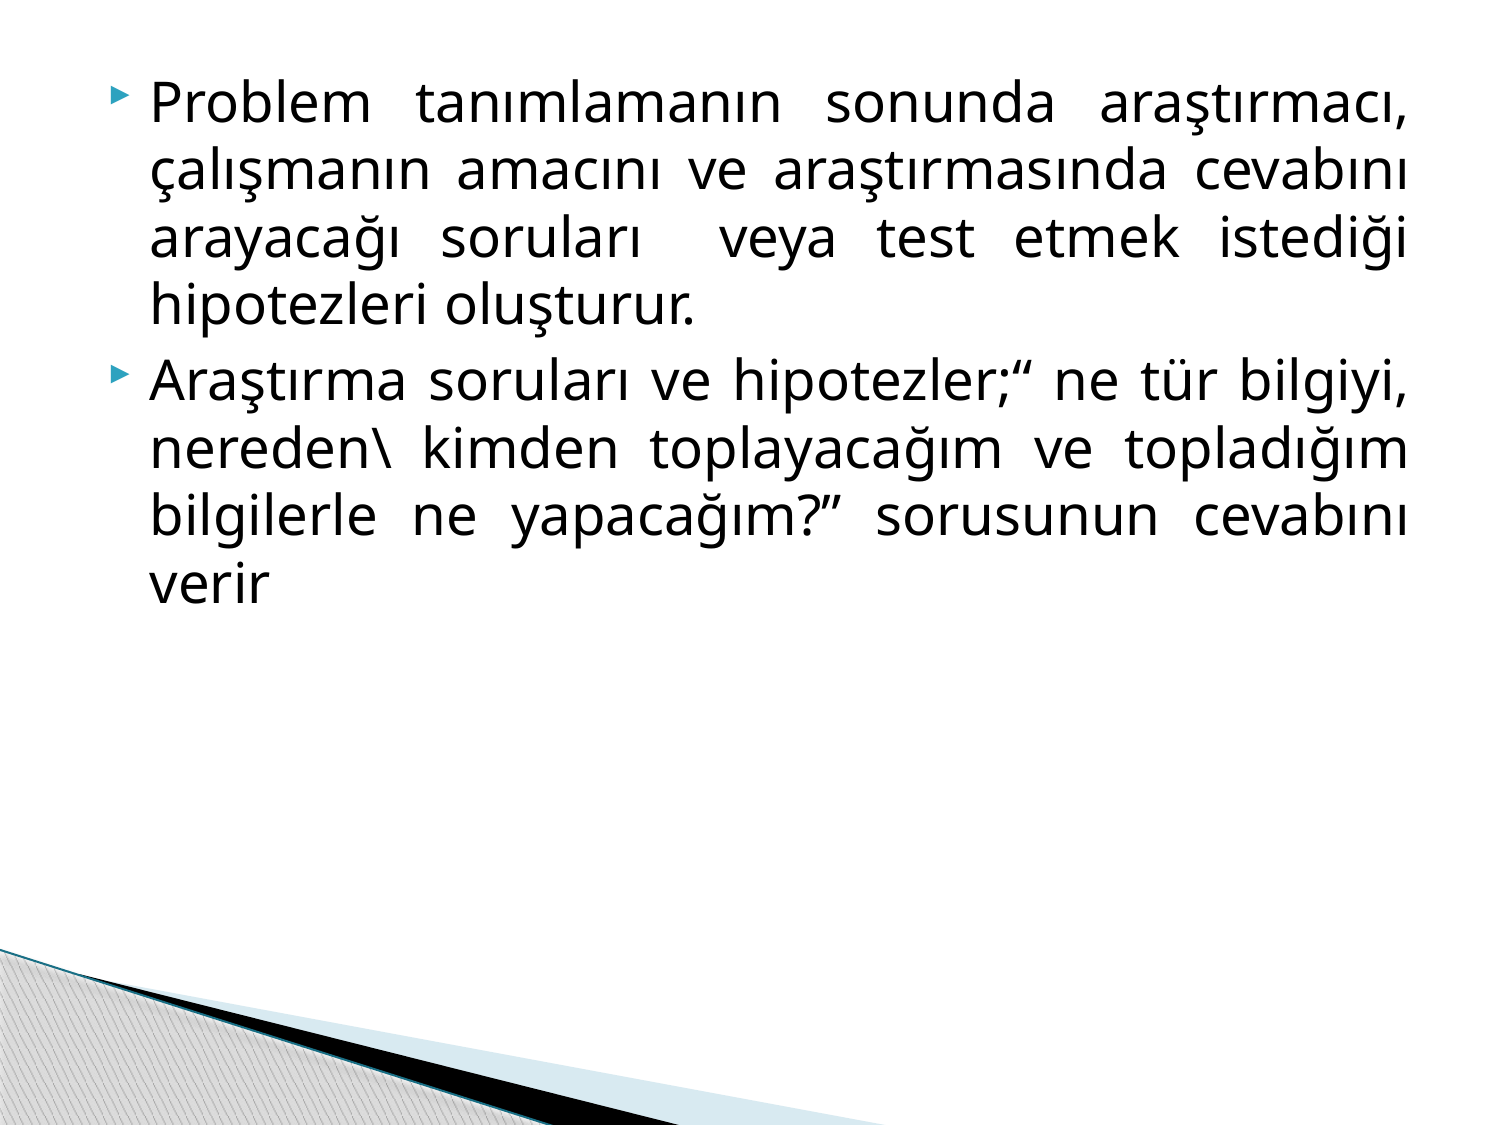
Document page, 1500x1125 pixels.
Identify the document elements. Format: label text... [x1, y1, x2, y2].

list Problem tanımlamanın sonunda araştırmacı, çalışmanın amacını ve araştırmasında cevabını arayacağı soruları veya test etmek istediği hipotezleri oluşturur. Araştırma soruları ve hipotezler;“ ne tür bilgiyi, nereden\ kimden toplayacağım ve topladığım bilgilerle ne yapacağım?” sorusunun cevabını verir [75, 58, 1425, 821]
